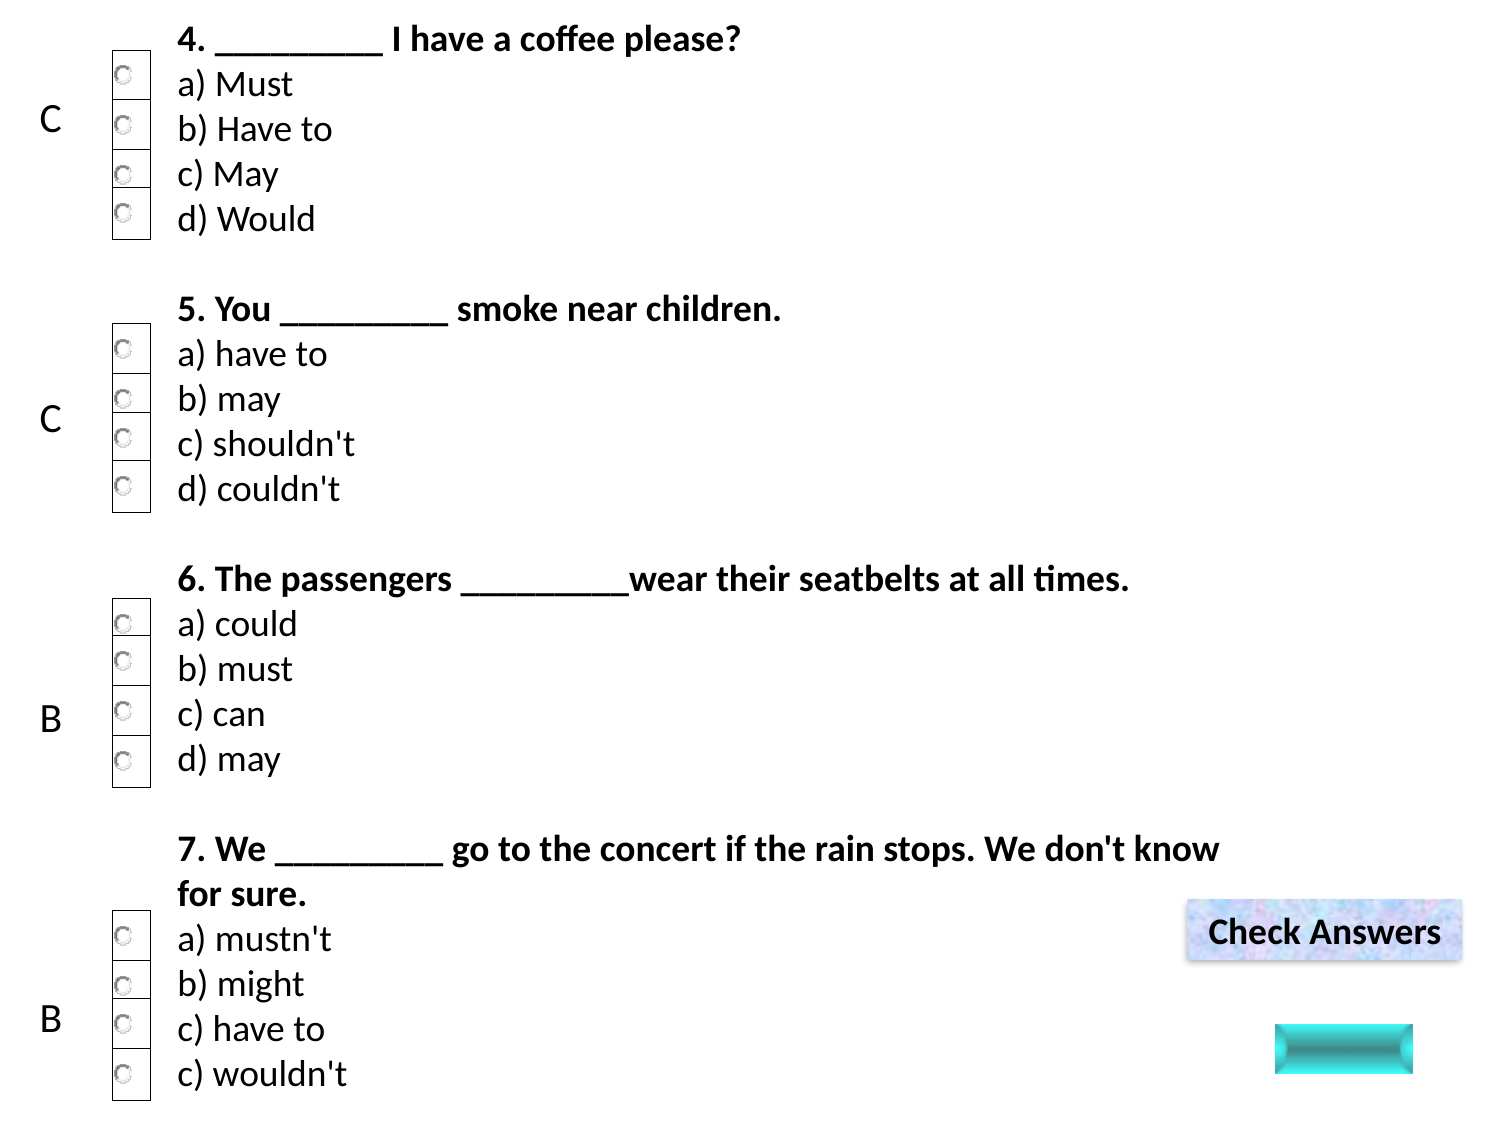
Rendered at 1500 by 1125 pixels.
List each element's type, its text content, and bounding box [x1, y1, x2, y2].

text_box Check Answers [1288, 899, 1463, 960]
picture [1274, 1024, 1413, 1074]
text_box 4. _________ I have a coffee please? a) Must b) Have to c) May d) Would 5. You _________ smoke near children. a) have to b) may c) shouldn't d) couldn't 6. The passengers _________wear their seatbelts at all times. a) could b) must c) can d) may 7. We _________ go to the concert if the rain stops. We don't know for sure. a) mustn't b) might c) have to c) wouldn't [162, 6, 1288, 1102]
text_box C C B B [24, 82, 100, 1048]
